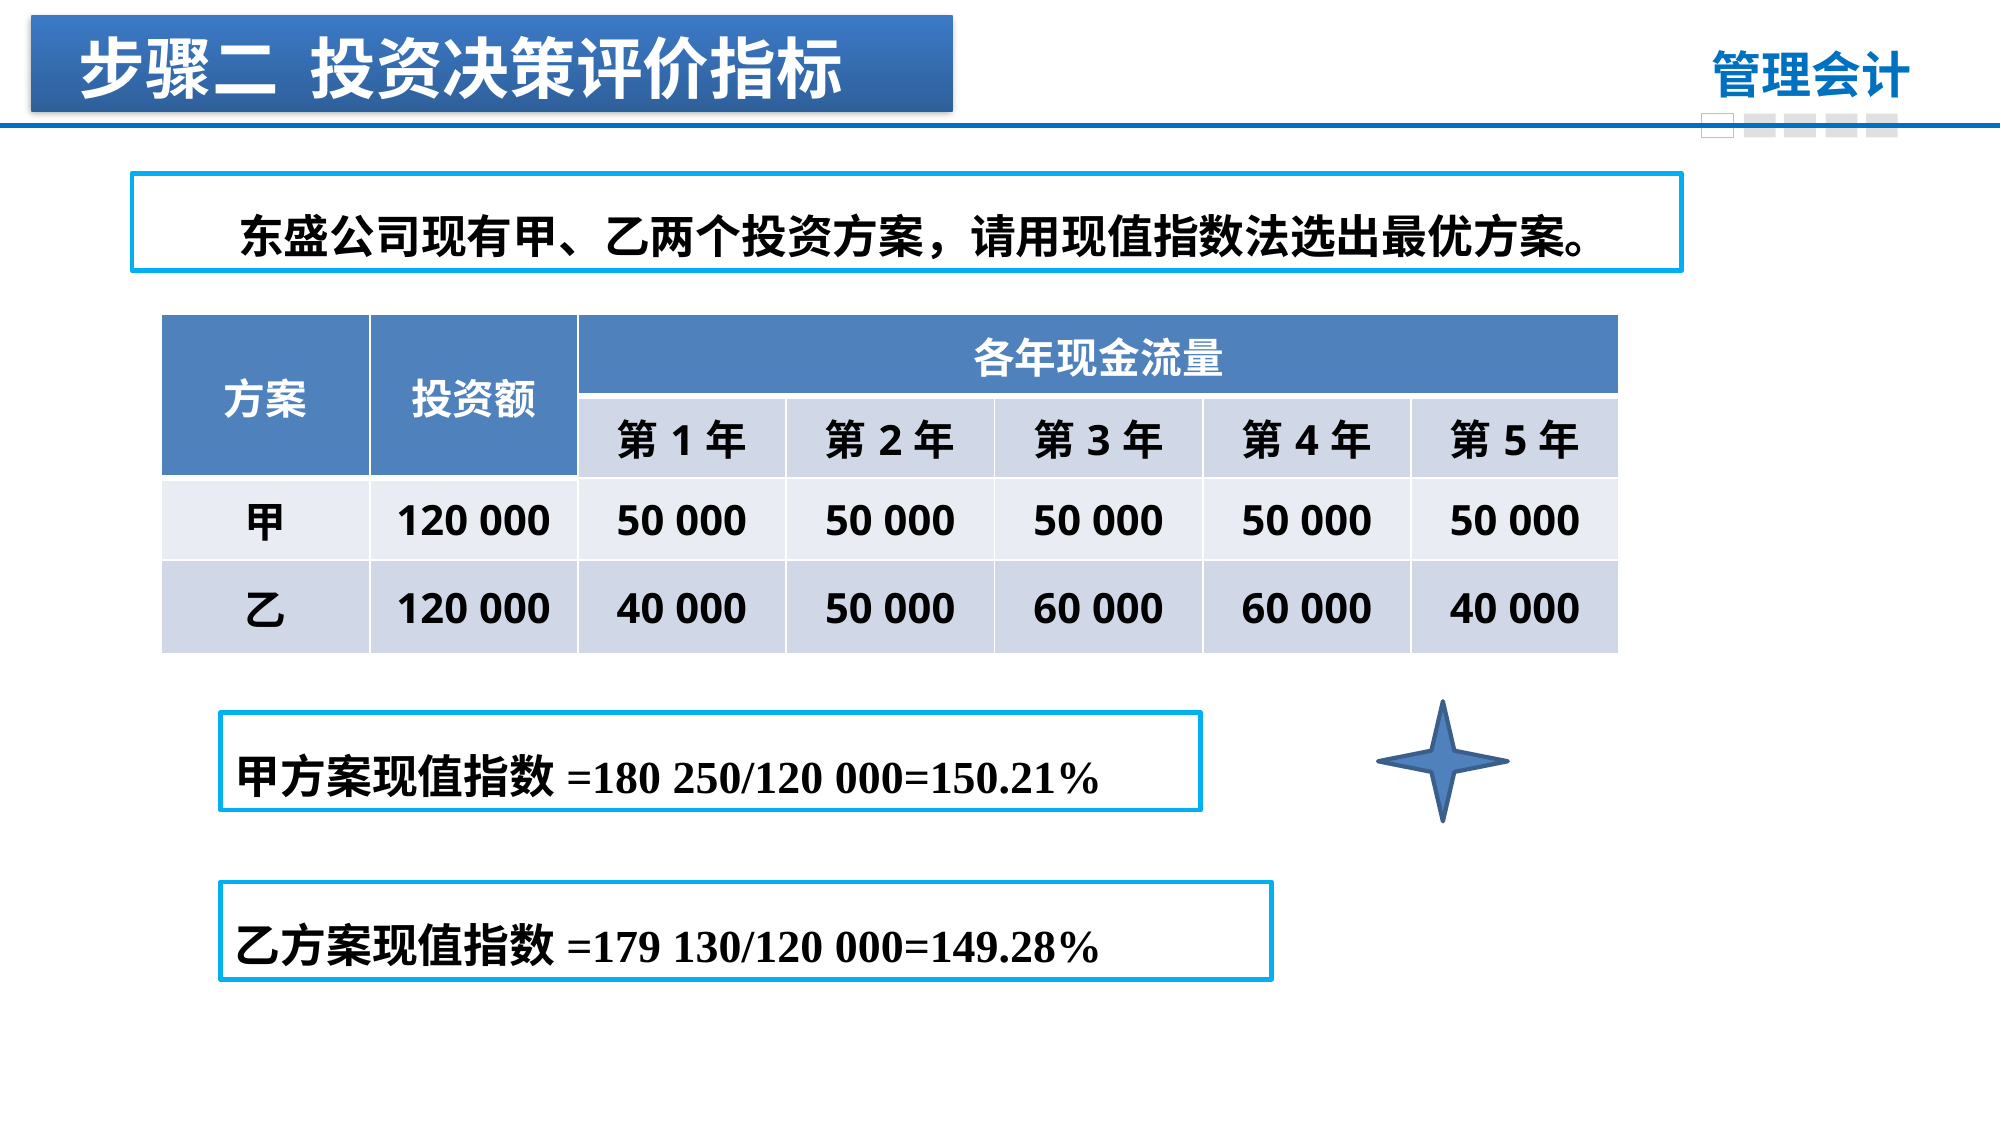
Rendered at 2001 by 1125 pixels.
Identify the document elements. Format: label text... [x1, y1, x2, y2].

table_header 各年现金流量 [579, 315, 1618, 393]
table_header 方案 [162, 315, 369, 475]
text_box 乙方案现值指数=179 130/120 000=149.28% [218, 880, 1274, 981]
table_cell 40 000 [1412, 561, 1618, 653]
table_cell 第2年 [787, 399, 994, 477]
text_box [31, 14, 953, 117]
table_cell 第1年 [579, 399, 785, 477]
table_cell 60 000 [995, 561, 1202, 653]
table_cell 50 000 [995, 479, 1202, 559]
table_cell 120 000 [371, 561, 577, 653]
table_cell 乙 [162, 561, 369, 653]
table_cell 50 000 [1412, 479, 1618, 559]
text_box 东盛公司现有甲、乙两个投资方案，请用现值指数法选出最优方案。 [130, 171, 1684, 273]
table_header 投资额 [371, 315, 577, 475]
table_cell 甲 [162, 481, 369, 559]
table_cell 50 000 [579, 479, 785, 559]
table_cell 50 000 [787, 479, 994, 559]
text_box 甲方案现值指数=180 250/120 000=150.21% [218, 711, 1203, 812]
table_cell 第5年 [1412, 399, 1618, 477]
table_cell 50 000 [1204, 479, 1410, 559]
table_cell 60 000 [1204, 561, 1410, 653]
table_cell 120 000 [371, 481, 577, 559]
table_cell 50 000 [787, 561, 994, 653]
table_cell 40 000 [579, 561, 785, 653]
text_box [1375, 699, 1510, 824]
table_cell 第3年 [995, 399, 1202, 477]
table_cell 第4年 [1204, 399, 1410, 477]
